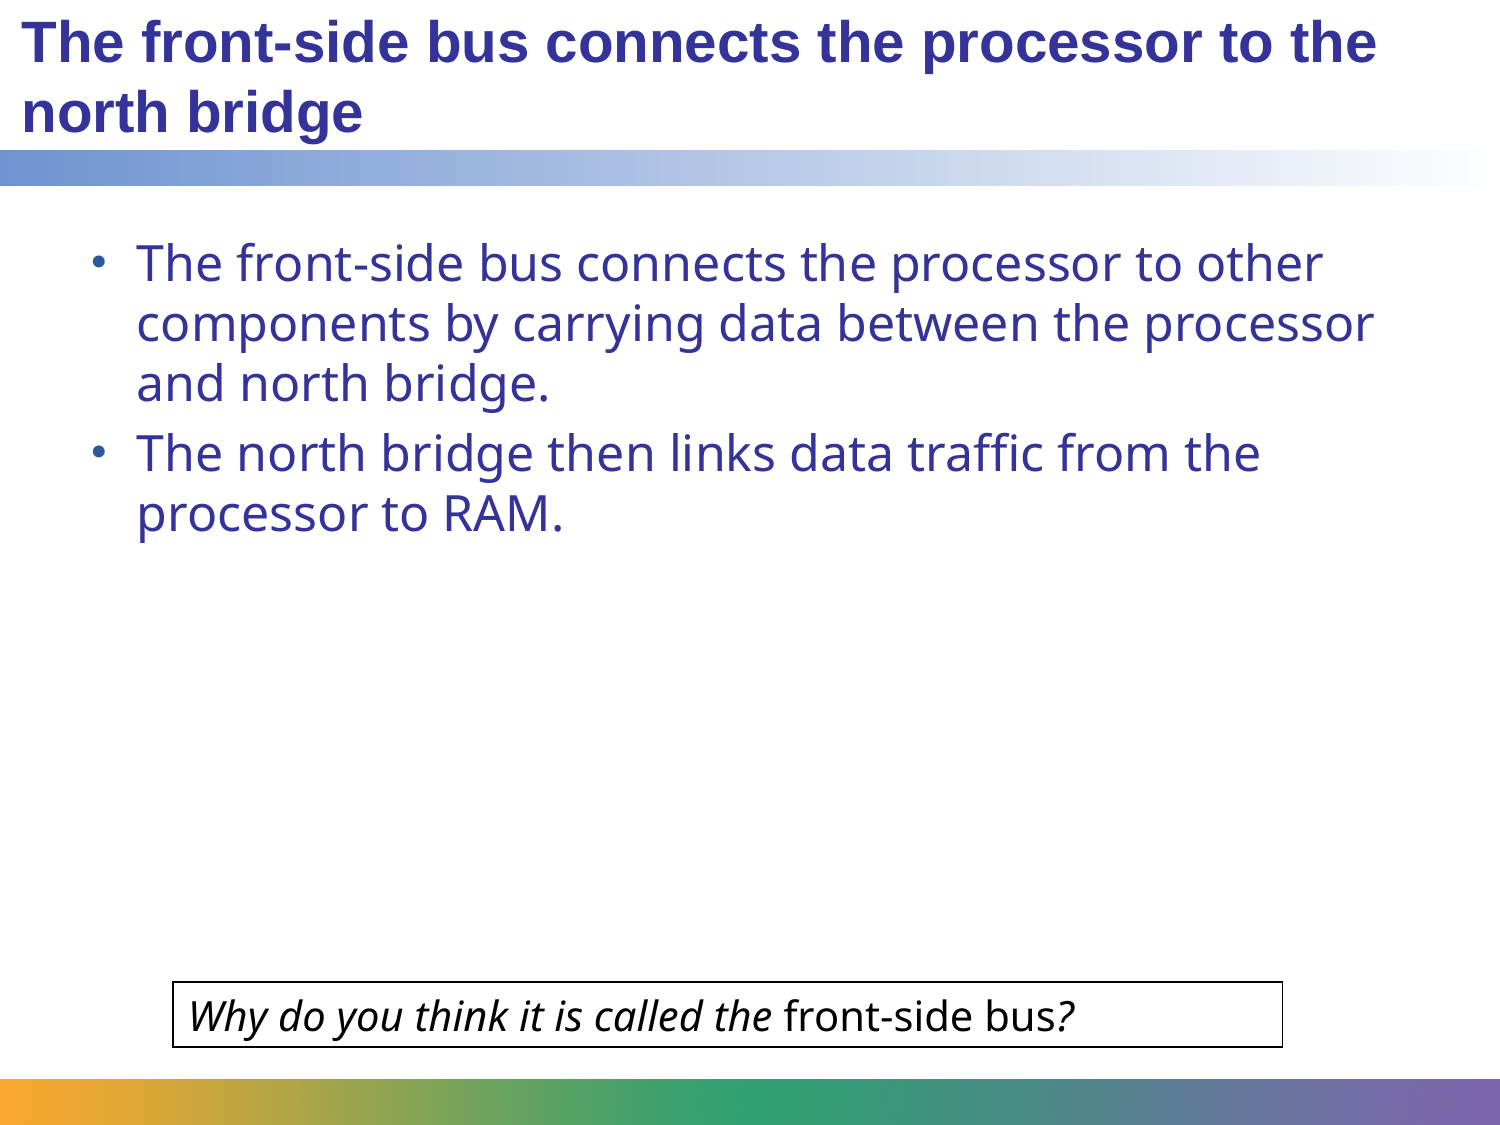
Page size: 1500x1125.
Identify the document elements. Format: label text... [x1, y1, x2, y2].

text_box Why do you think it is called the front-side bus? [173, 982, 1283, 1047]
list The front-side bus connects the processor to other components by carrying data between the processor and north bridge. The north bridge then links data traffic from the processor to RAM. [0, 224, 1446, 628]
picture [0, 1079, 1500, 1125]
title The front-side bus connects the processor to the north bridge [6, 4, 1417, 143]
